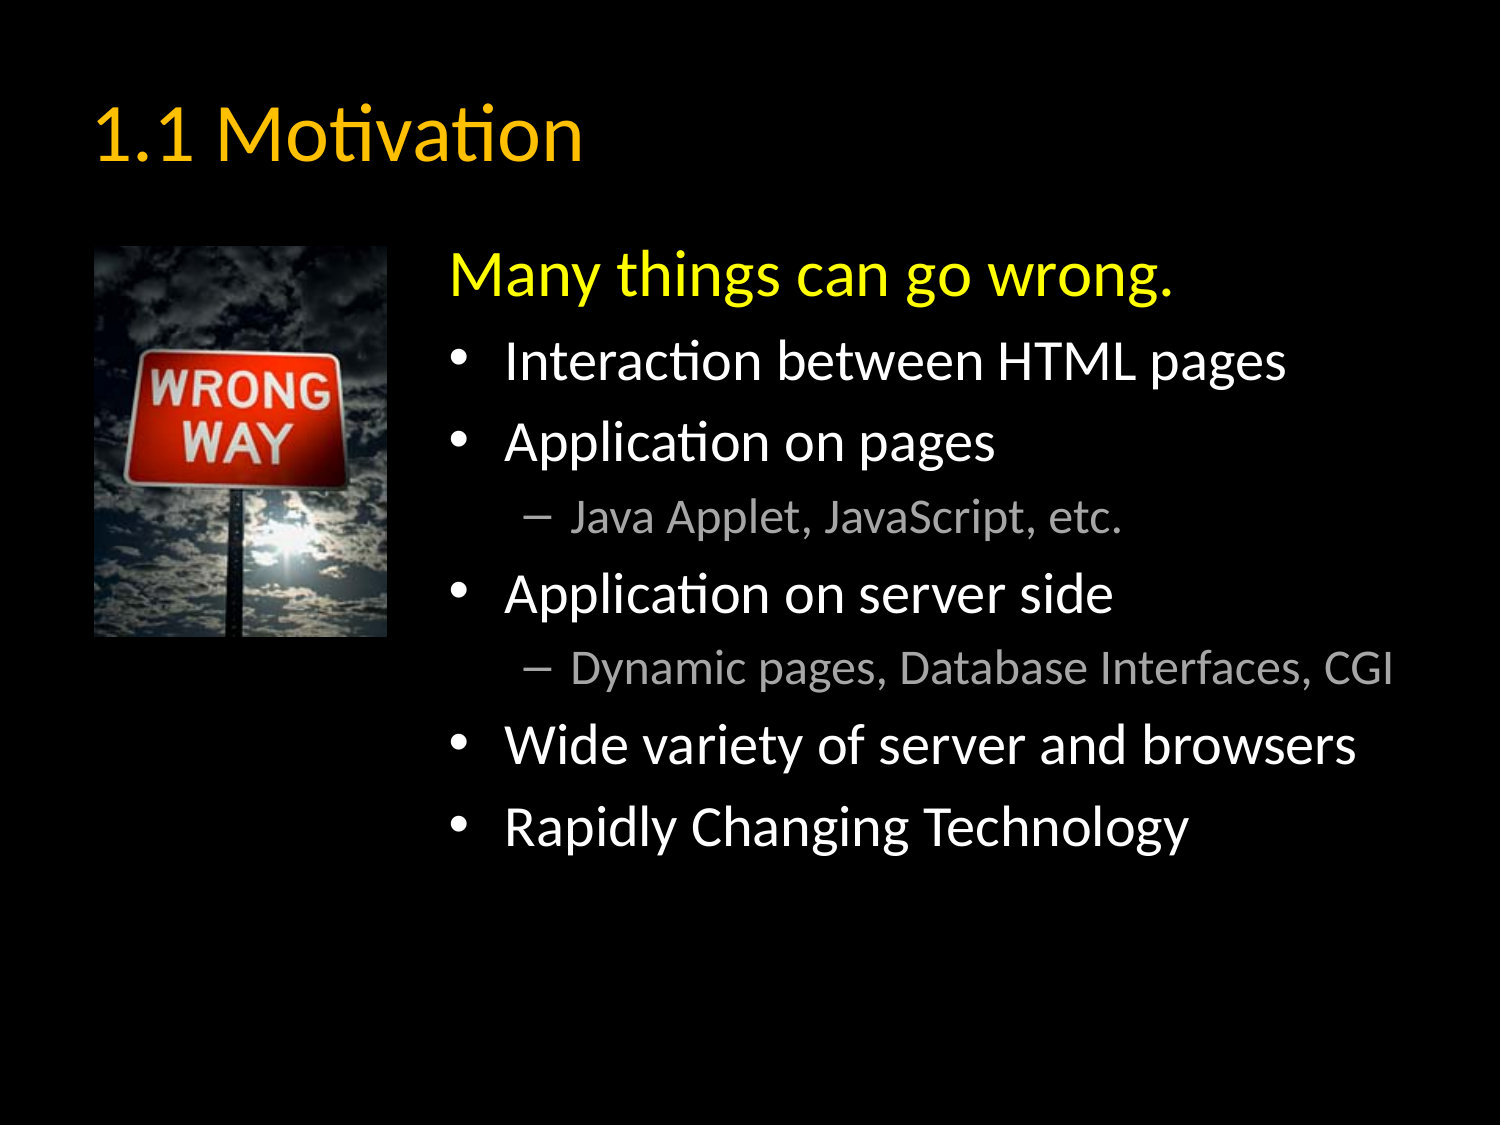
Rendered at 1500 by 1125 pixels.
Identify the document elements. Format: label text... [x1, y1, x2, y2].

picture [94, 245, 387, 637]
title 1.1 Motivation [75, 45, 1425, 211]
list Many things can go wrong. Interaction between HTML pages Application on pages Java Applet, JavaScript, etc. Application on server side Dynamic pages, Database Interfaces, CGI Wide variety of server and browsers Rapidly Changing Technology [433, 222, 1454, 1032]
